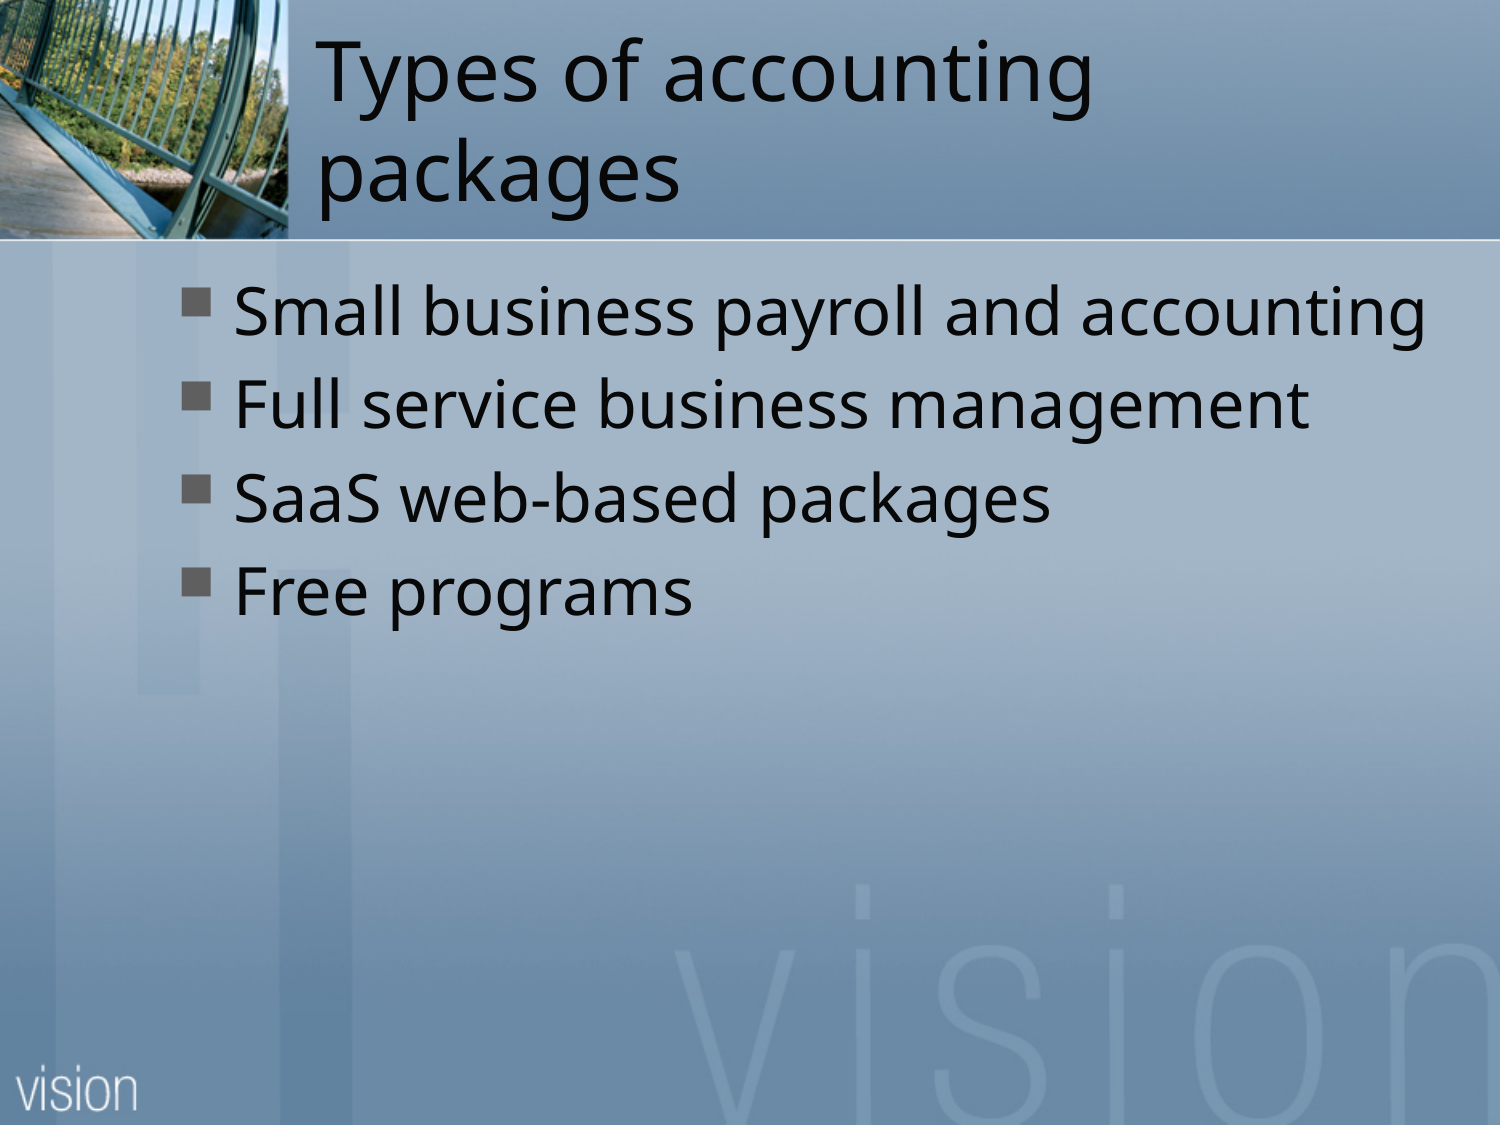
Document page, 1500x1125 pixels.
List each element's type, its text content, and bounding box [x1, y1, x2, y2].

list Small business payroll and accounting Full service business management SaaS web-based packages Free programs [162, 261, 1462, 1095]
picture [0, 0, 1500, 1125]
title Types of accounting packages [299, 30, 1462, 207]
